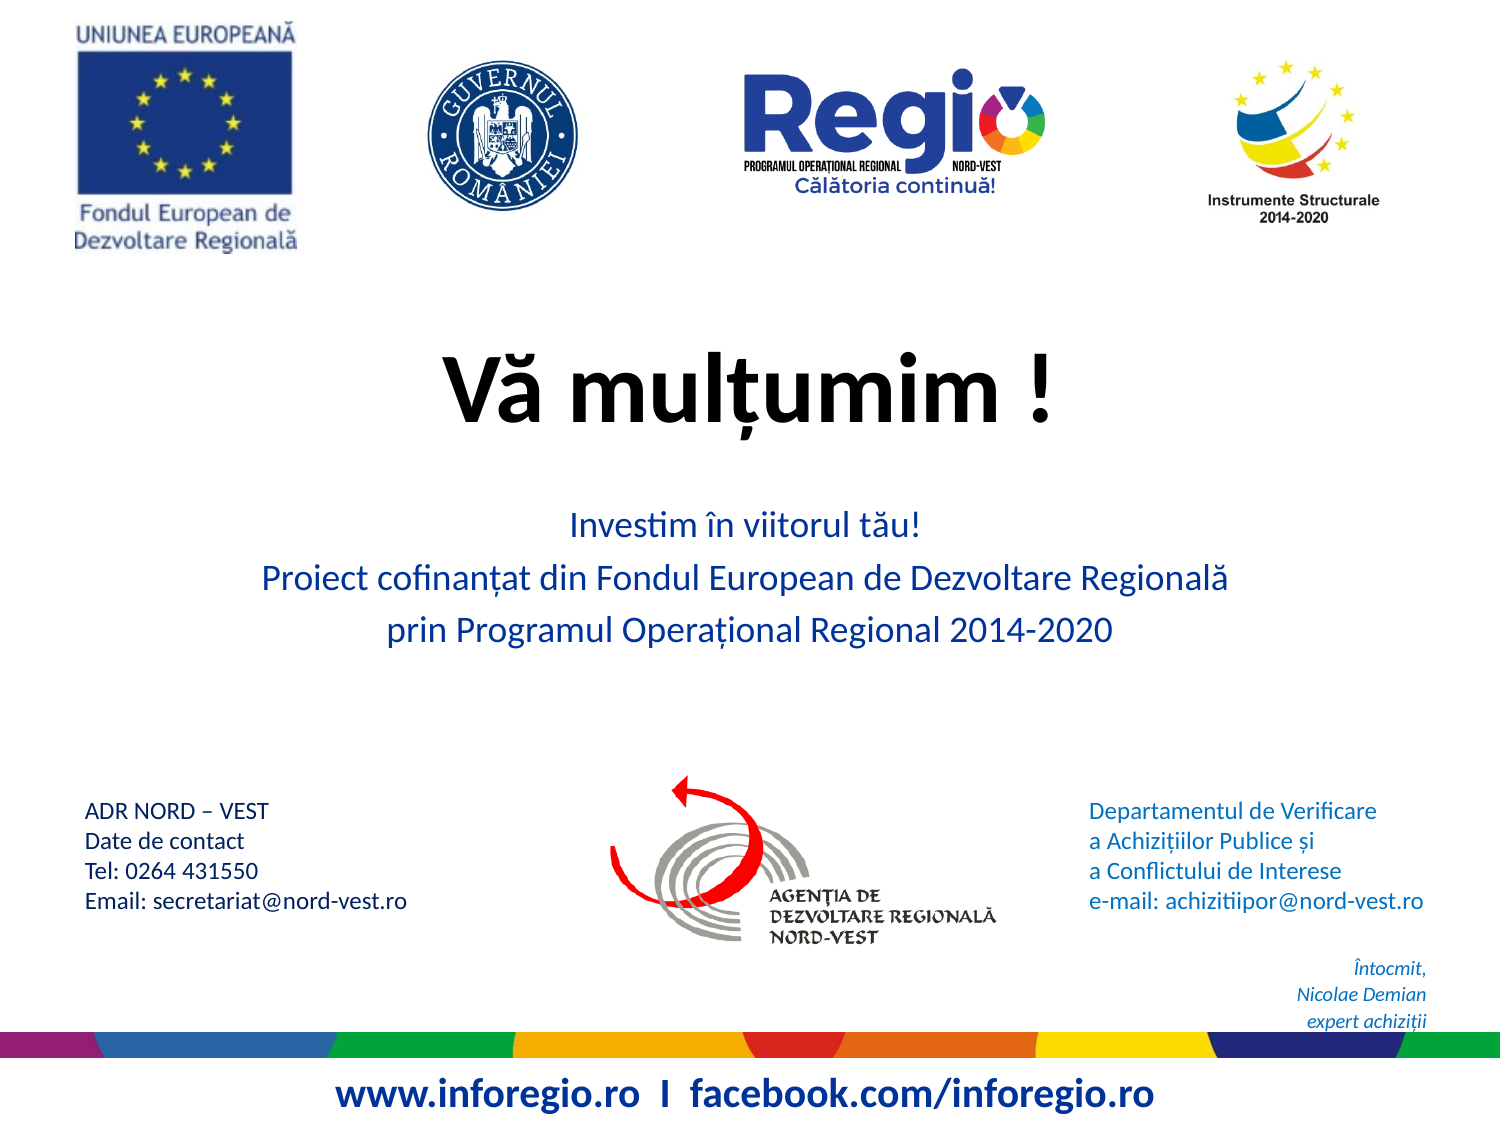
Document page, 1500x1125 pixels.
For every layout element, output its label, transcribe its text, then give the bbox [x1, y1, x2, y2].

picture [1137, 13, 1442, 262]
picture [603, 781, 999, 945]
picture [0, 1032, 1500, 1058]
title Vă mulțumim ! [112, 272, 1388, 492]
subtitle Investim în viitorul tău! Proiect cofinanțat din Fondul European de Dezvoltare Regională prin Programul Operațional Regional 2014-2020 [225, 492, 1275, 781]
picture [375, 19, 638, 255]
picture [675, 6, 1114, 268]
picture [75, 21, 297, 254]
